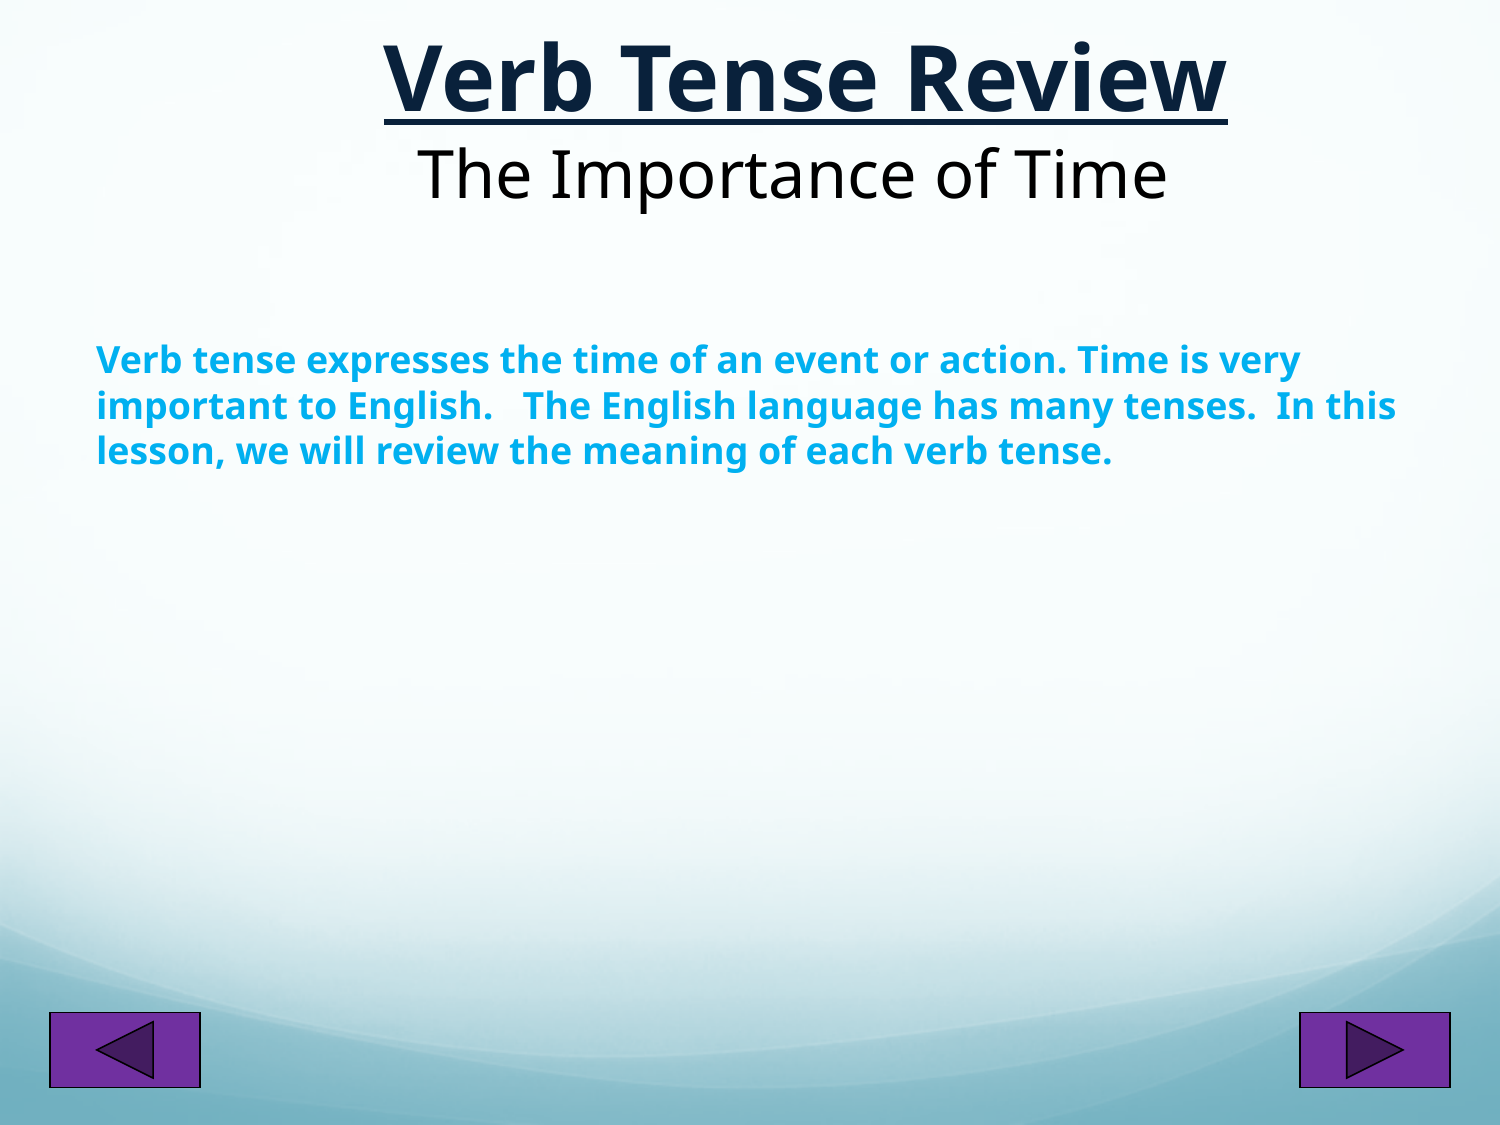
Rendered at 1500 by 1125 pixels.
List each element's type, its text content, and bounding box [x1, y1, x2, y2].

text_box The Importance of Time [224, 124, 1363, 220]
text_box Verb Tense Review [287, 12, 1325, 124]
text_box [49, 1012, 200, 1088]
text_box Verb tense expresses the time of an event or action. Time is very important to English. The English language has many tenses. In this lesson, we will review the meaning of each verb tense. [24, 324, 1450, 788]
text_box [1299, 1012, 1450, 1088]
